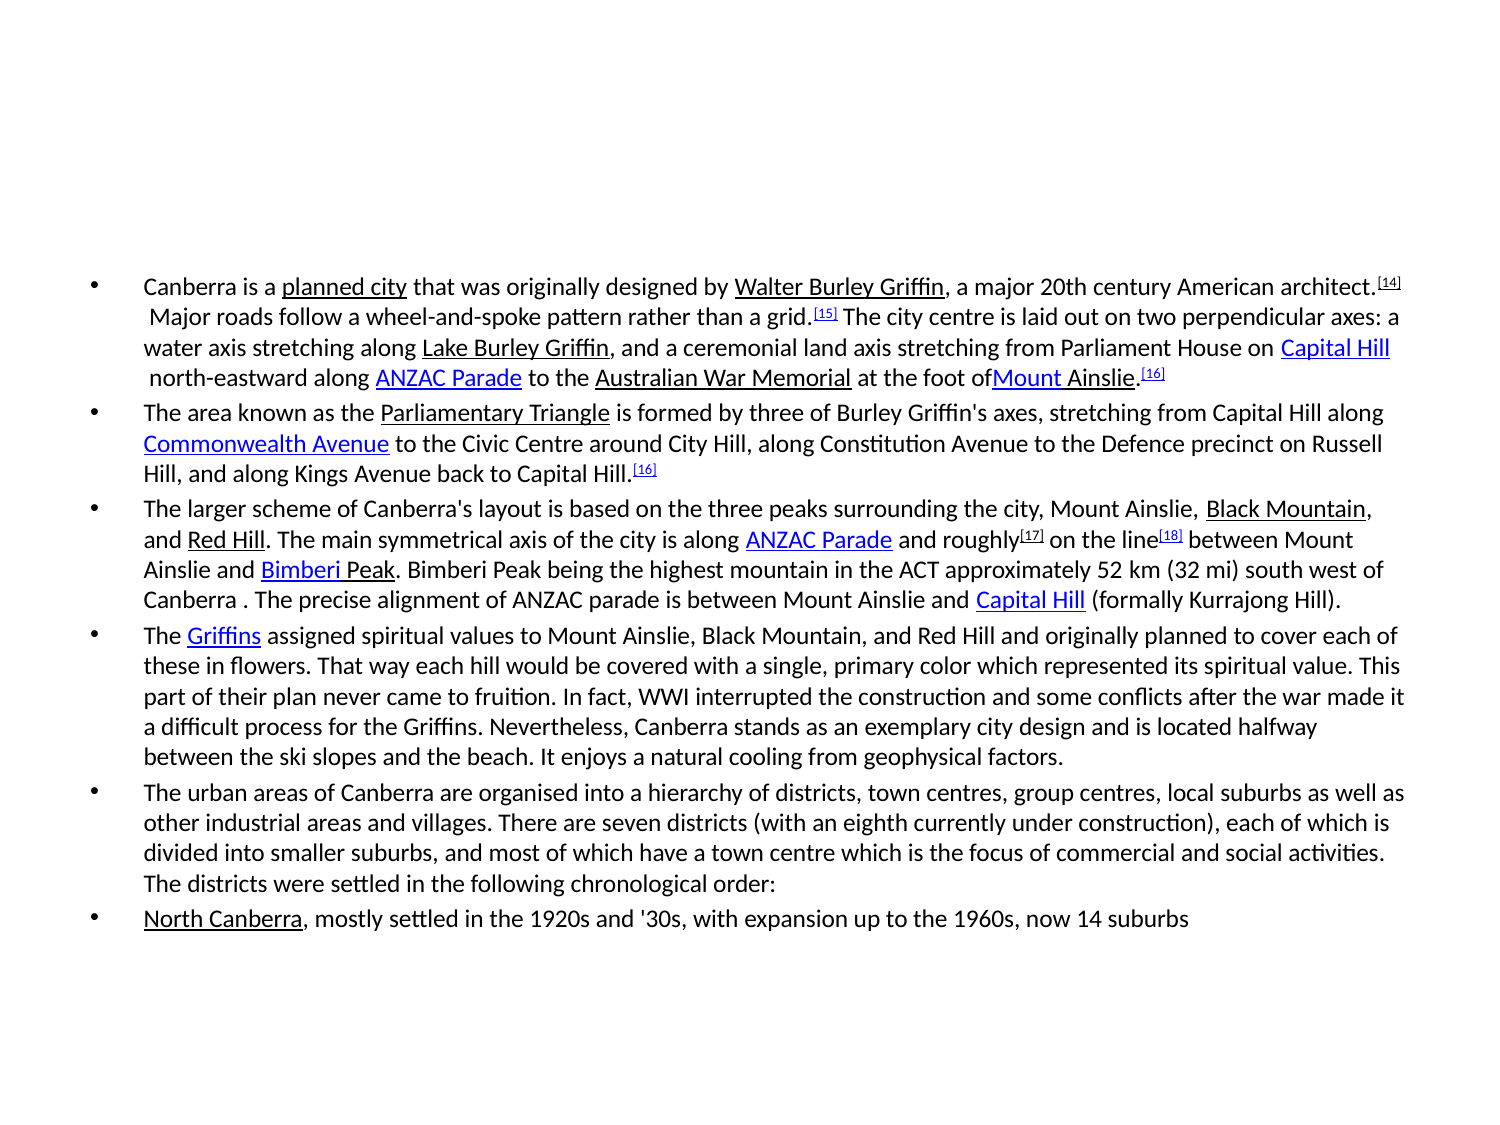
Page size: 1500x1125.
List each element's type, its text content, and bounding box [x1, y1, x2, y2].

list Canberra is a planned city that was originally designed by Walter Burley Griffin, a major 20th century American architect.[14] Major roads follow a wheel-and-spoke pattern rather than a grid.[15] The city centre is laid out on two perpendicular axes: a water axis stretching along Lake Burley Griffin, and a ceremonial land axis stretching from Parliament House on Capital Hill north-eastward along ANZAC Parade to the Australian War Memorial at the foot ofMount Ainslie.[16] The area known as the Parliamentary Triangle is formed by three of Burley Griffin's axes, stretching from Capital Hill along Commonwealth Avenue to the Civic Centre around City Hill, along Constitution Avenue to the Defence precinct on Russell Hill, and along Kings Avenue back to Capital Hill.[16] The larger scheme of Canberra's layout is based on the three peaks surrounding the city, Mount Ainslie, Black Mountain, and Red Hill. The main symmetrical axis of the city is along ANZAC Parade and roughly[17] on the line[18] between Mount Ainslie and Bimberi Peak. Bimberi Peak being the highest mountain in the ACT approximately 52 km (32 mi) south west of Canberra . The precise alignment of ANZAC parade is between Mount Ainslie and Capital Hill (formally Kurrajong Hill). The Griffins assigned spiritual values to Mount Ainslie, Black Mountain, and Red Hill and originally planned to cover each of these in flowers. That way each hill would be covered with a single, primary color which represented its spiritual value. This part of their plan never came to fruition. In fact, WWI interrupted the construction and some conflicts after the war made it a difficult process for the Griffins. Nevertheless, Canberra stands as an exemplary city design and is located halfway between the ski slopes and the beach. It enjoys a natural cooling from geophysical factors. The urban areas of Canberra are organised into a hierarchy of districts, town centres, group centres, local suburbs as well as other industrial areas and villages. There are seven districts (with an eighth currently under construction), each of which is divided into smaller suburbs, and most of which have a town centre which is the focus of commercial and social activities. The districts were settled in the following chronological order: North Canberra, mostly settled in the 1920s and '30s, with expansion up to the 1960s, now 14 suburbs [75, 262, 1425, 1005]
